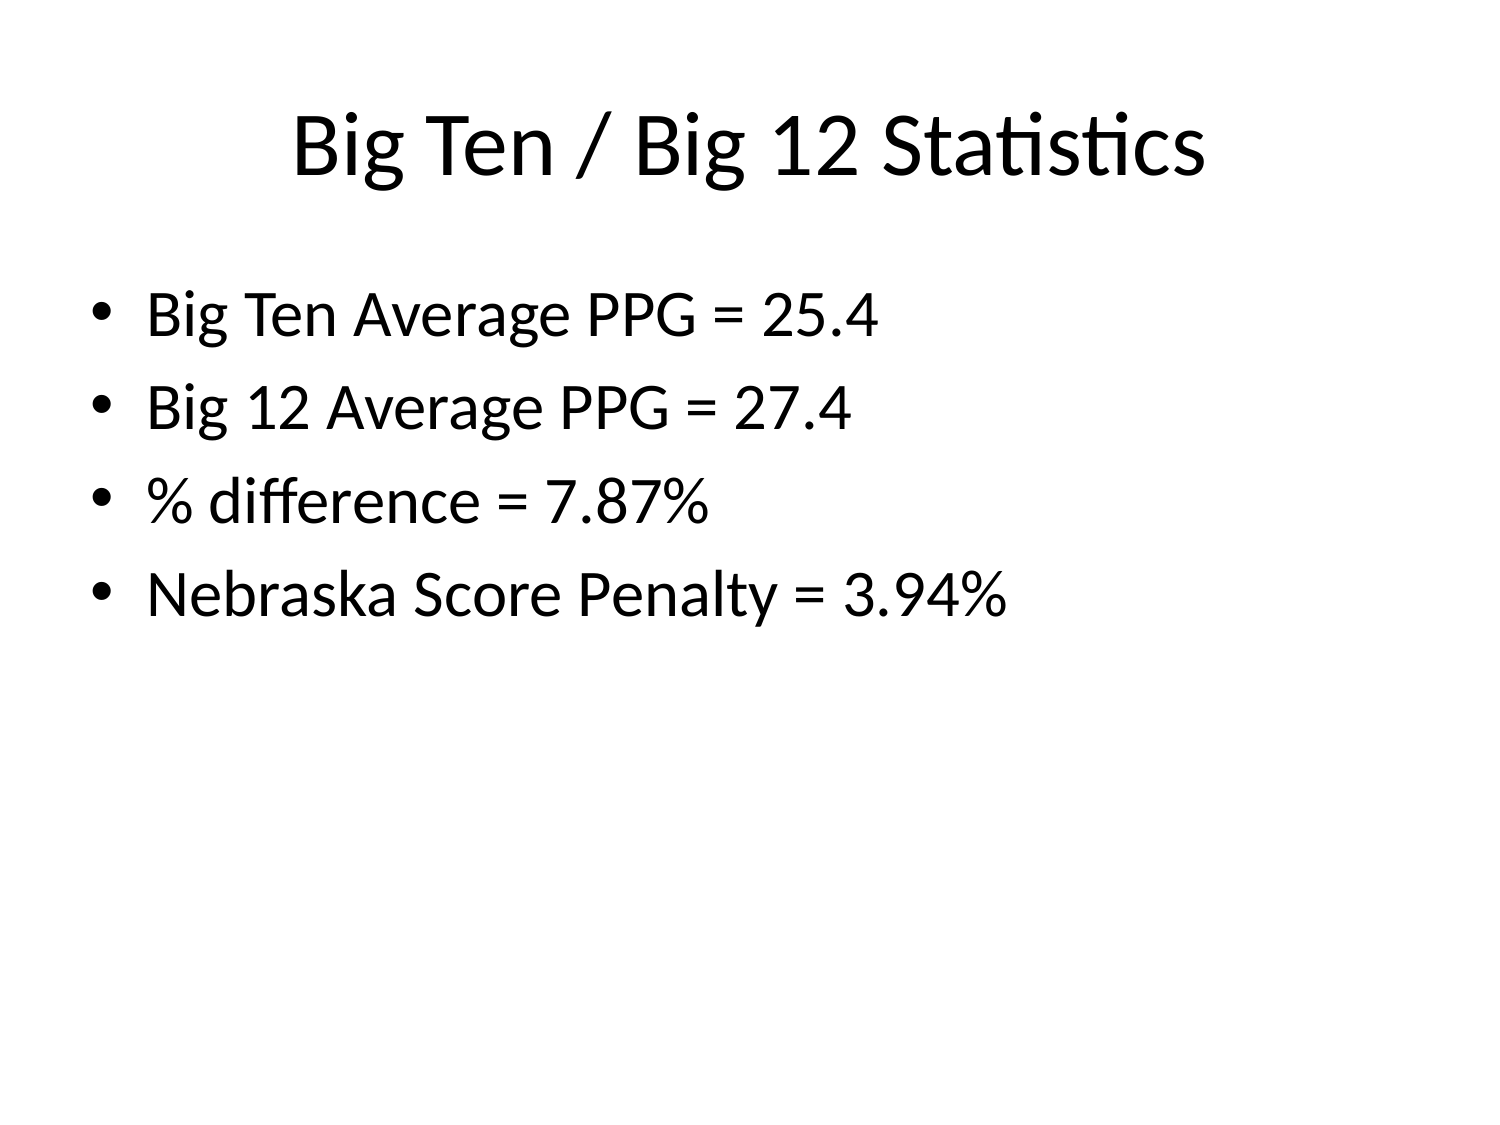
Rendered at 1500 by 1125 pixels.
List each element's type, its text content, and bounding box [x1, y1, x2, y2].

title Big Ten / Big 12 Statistics [75, 45, 1425, 233]
list Big Ten Average PPG = 25.4 Big 12 Average PPG = 27.4 % difference = 7.87% Nebraska Score Penalty = 3.94% [75, 262, 1425, 1005]
